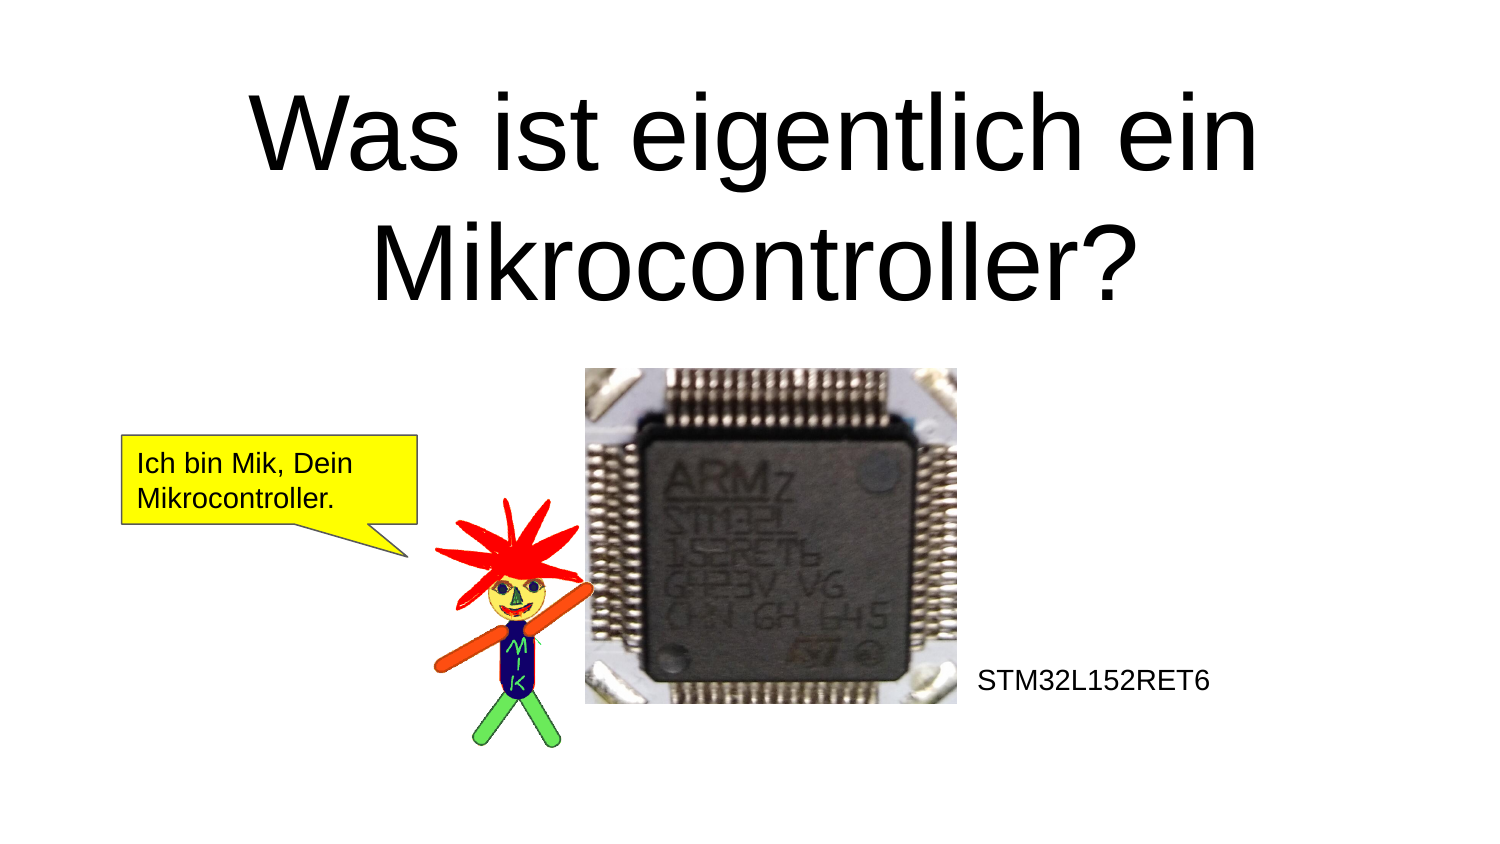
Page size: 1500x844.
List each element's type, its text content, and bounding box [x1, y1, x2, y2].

picture [416, 368, 957, 755]
title Was ist eigentlich ein Mikrocontroller? [56, 0, 1454, 337]
text_box Ich bin Mik, Dein Mikrocontroller. [121, 435, 418, 558]
text_box STM32L152RET6 [962, 645, 1244, 704]
